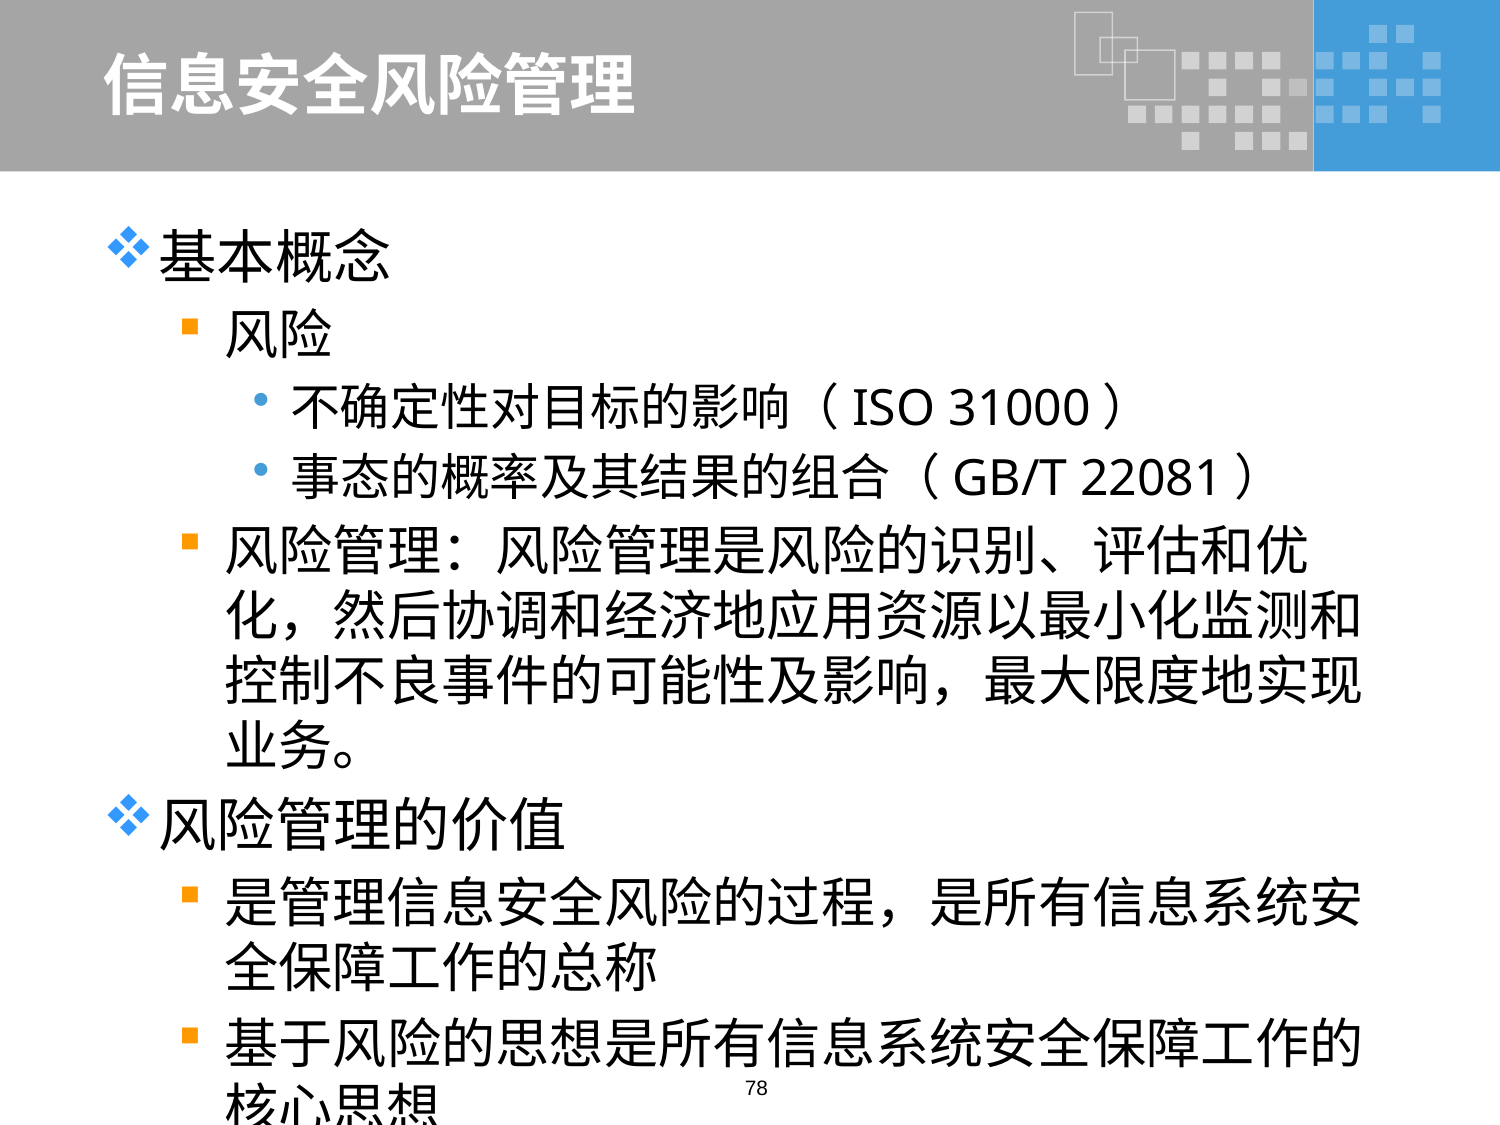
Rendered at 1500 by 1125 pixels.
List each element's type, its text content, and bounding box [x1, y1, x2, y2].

slide_number 78 [687, 1066, 826, 1111]
title 信息安全风险管理 [87, 42, 1252, 123]
list 基本概念 风险 不确定性对目标的影响（ISO 31000） 事态的概率及其结果的组合（GB/T 22081） 风险管理：风险管理是风险的识别、评估和优化，然后协调和经济地应用资源以最小化监测和控制不良事件的可能性及影响，最大限度地实现业务。 风险管理的价值 是管理信息安全风险的过程，是所有信息系统安全保障工作的总称 基于风险的思想是所有信息系统安全保障工作的核心思想 [87, 212, 1432, 1050]
